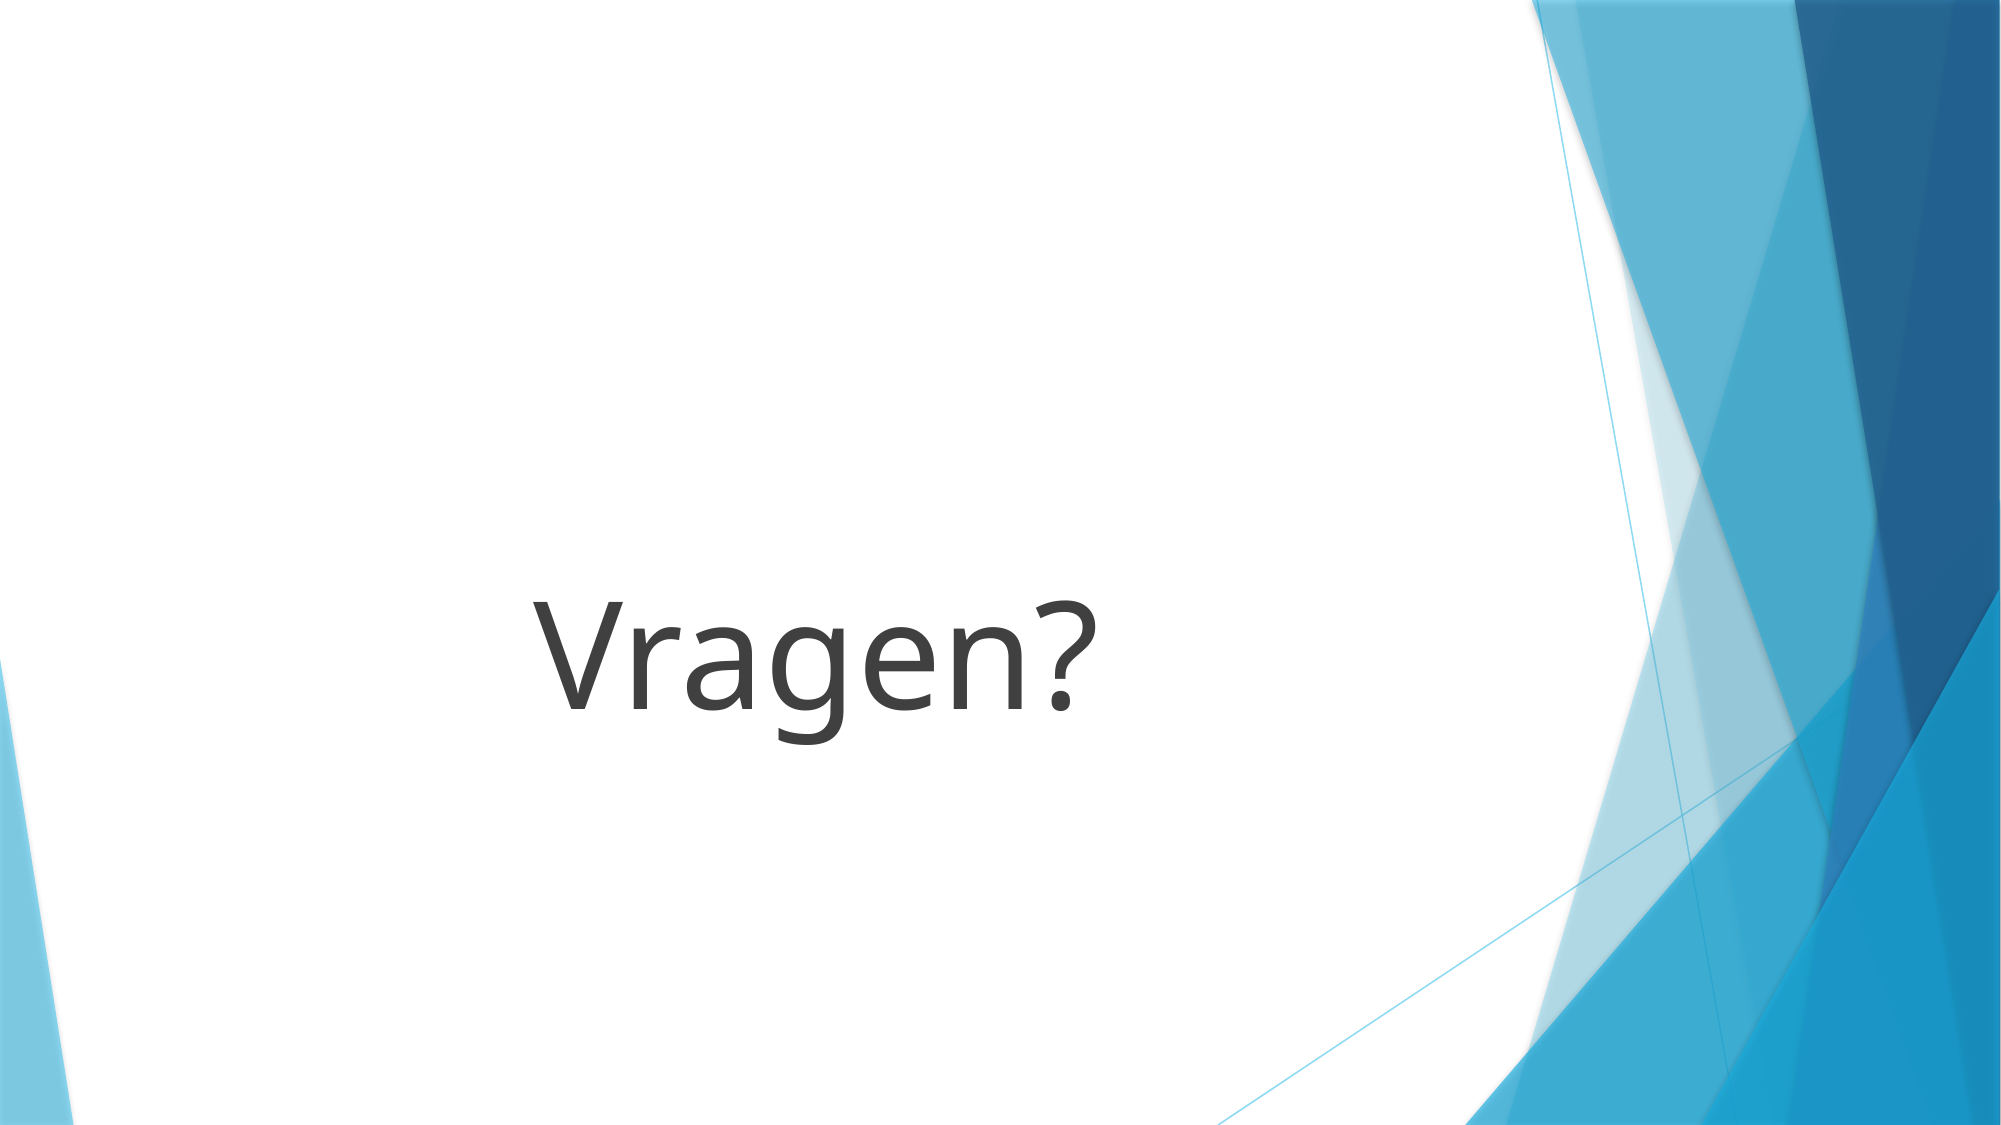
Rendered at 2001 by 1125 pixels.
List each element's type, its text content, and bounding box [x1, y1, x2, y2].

list Vragen? [111, 354, 1522, 992]
